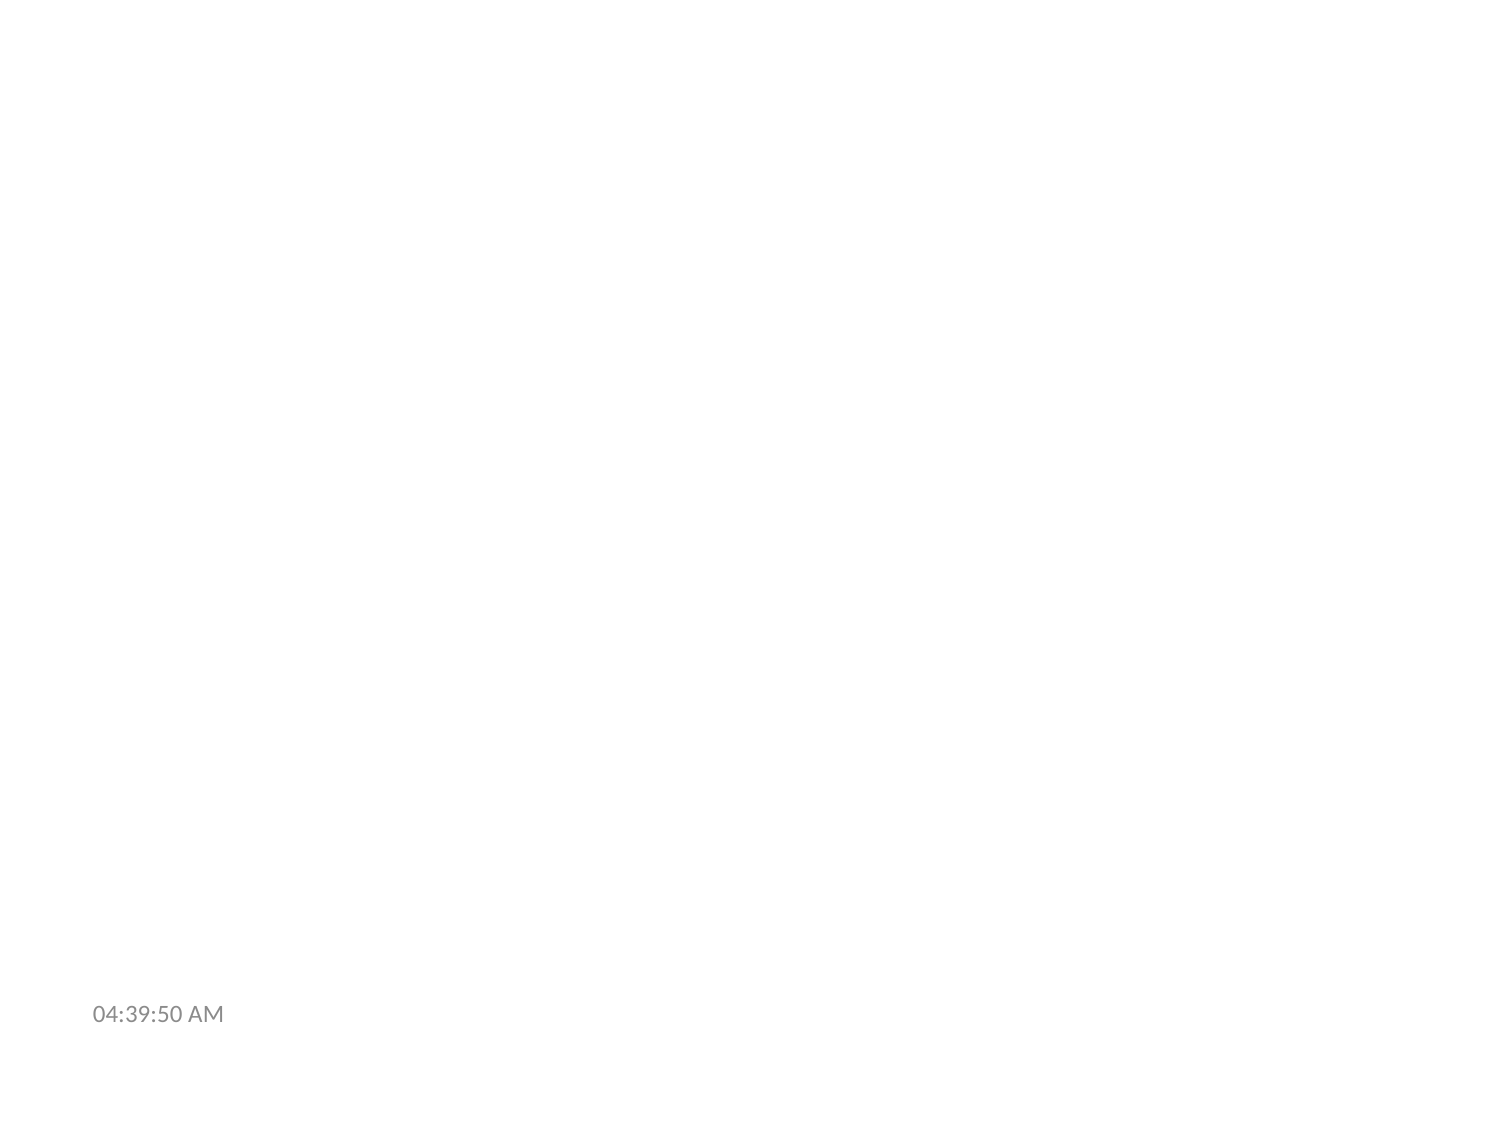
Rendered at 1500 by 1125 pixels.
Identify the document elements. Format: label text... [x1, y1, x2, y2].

text_box 3:35:09 PM [77, 982, 428, 1043]
